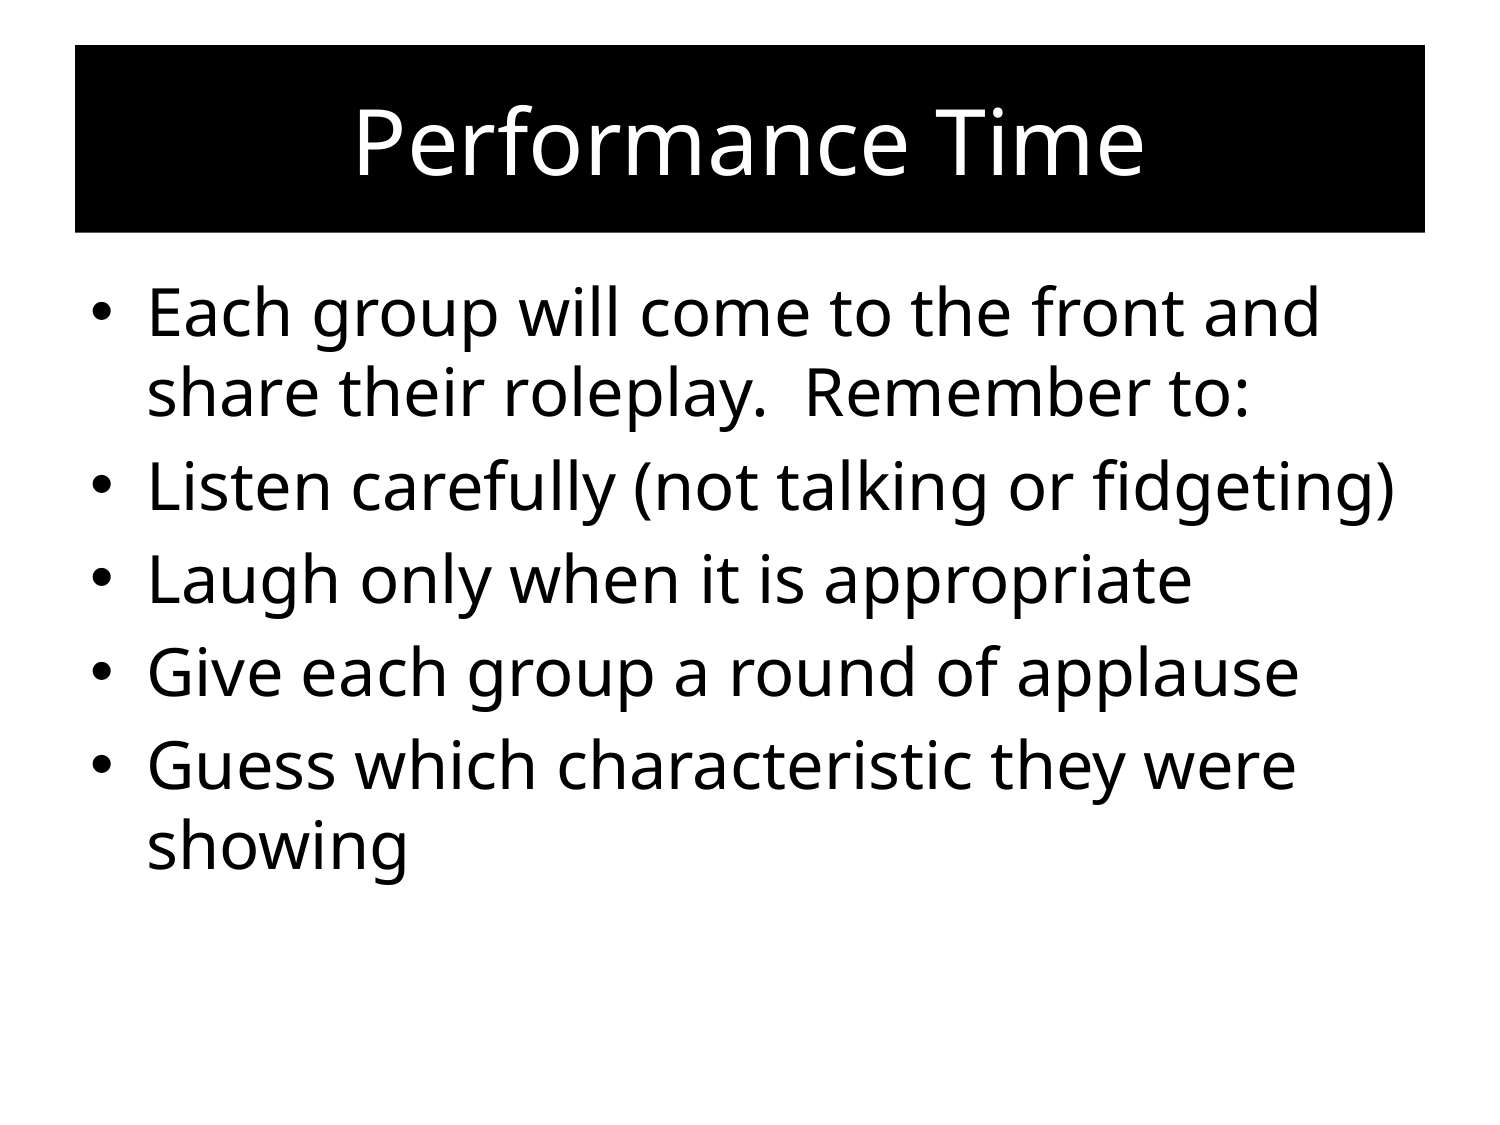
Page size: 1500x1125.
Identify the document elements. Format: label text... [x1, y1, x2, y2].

list Each group will come to the front and share their roleplay. Remember to: Listen carefully (not talking or fidgeting) Laugh only when it is appropriate Give each group a round of applause Guess which characteristic they were showing [75, 262, 1425, 1005]
title Performance Time [75, 45, 1425, 233]
